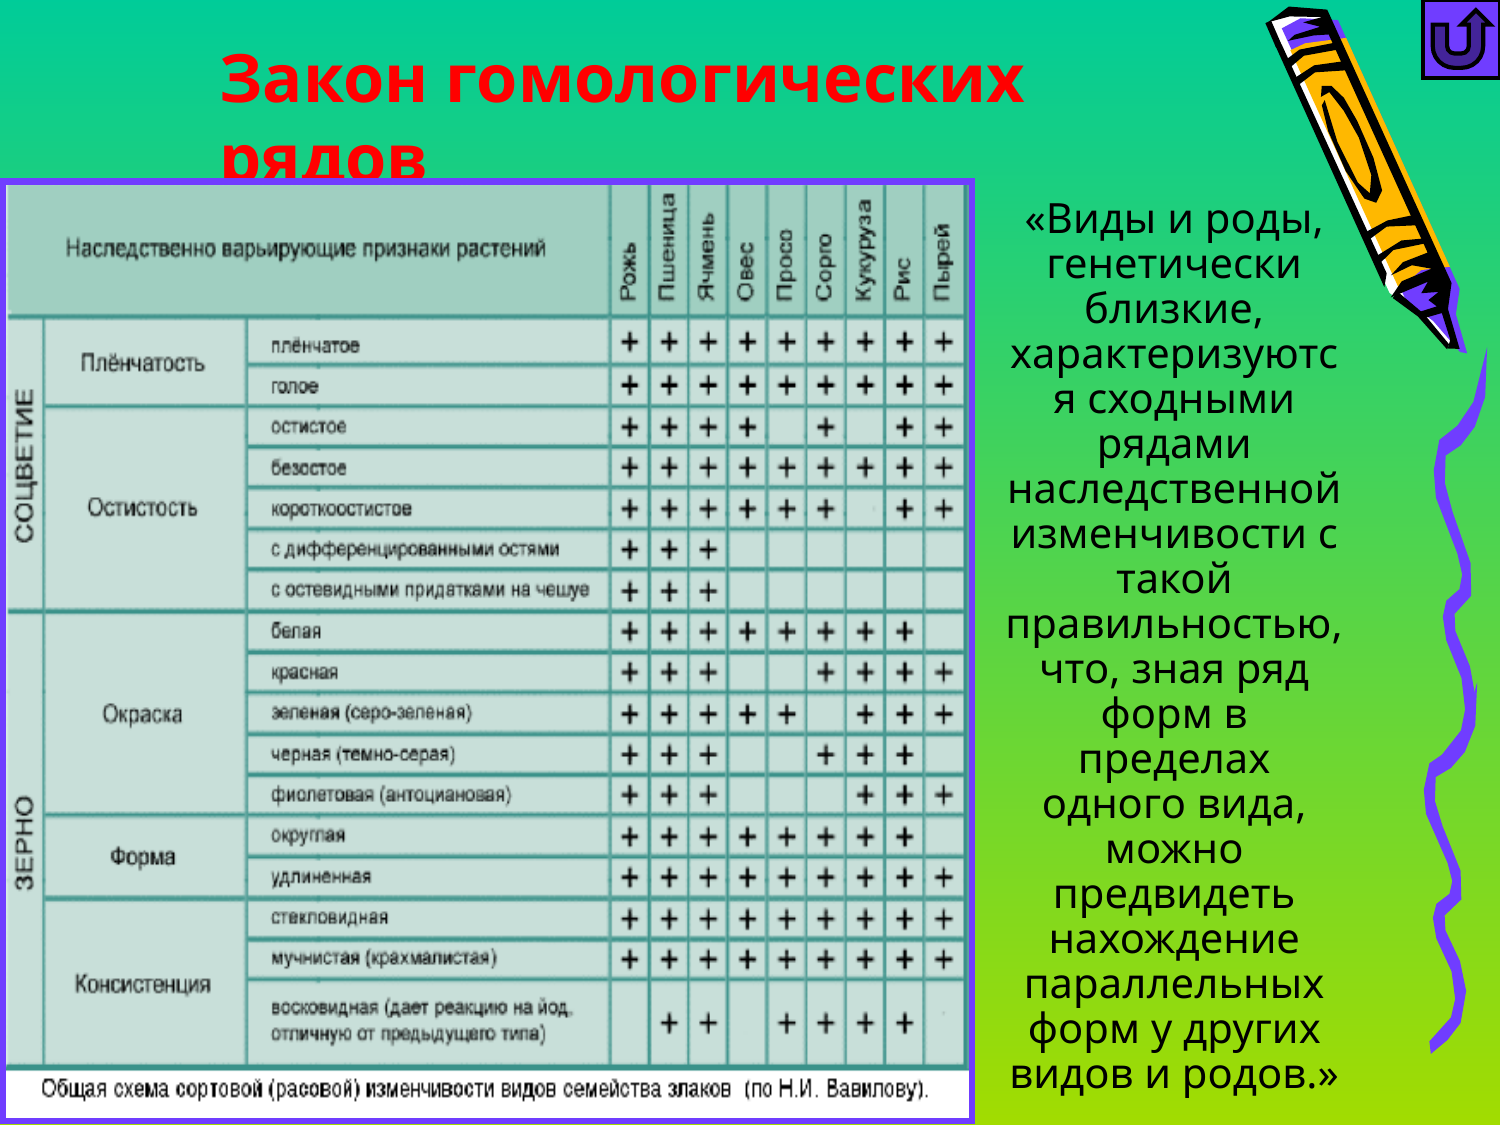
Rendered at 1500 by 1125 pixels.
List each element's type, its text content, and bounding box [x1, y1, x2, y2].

picture [5, 184, 970, 1118]
text_box «Виды и роды, генетически близкие, характеризуются сходными рядами наследственной изменчивости с такой правильностью, что, зная ряд форм в пределах одного вида, можно предвидеть нахождение параллельных форм у других видов и родов.» [986, 189, 1363, 1105]
text_box Закон гомологических рядов [204, 28, 1257, 204]
text_box [1423, 0, 1500, 79]
